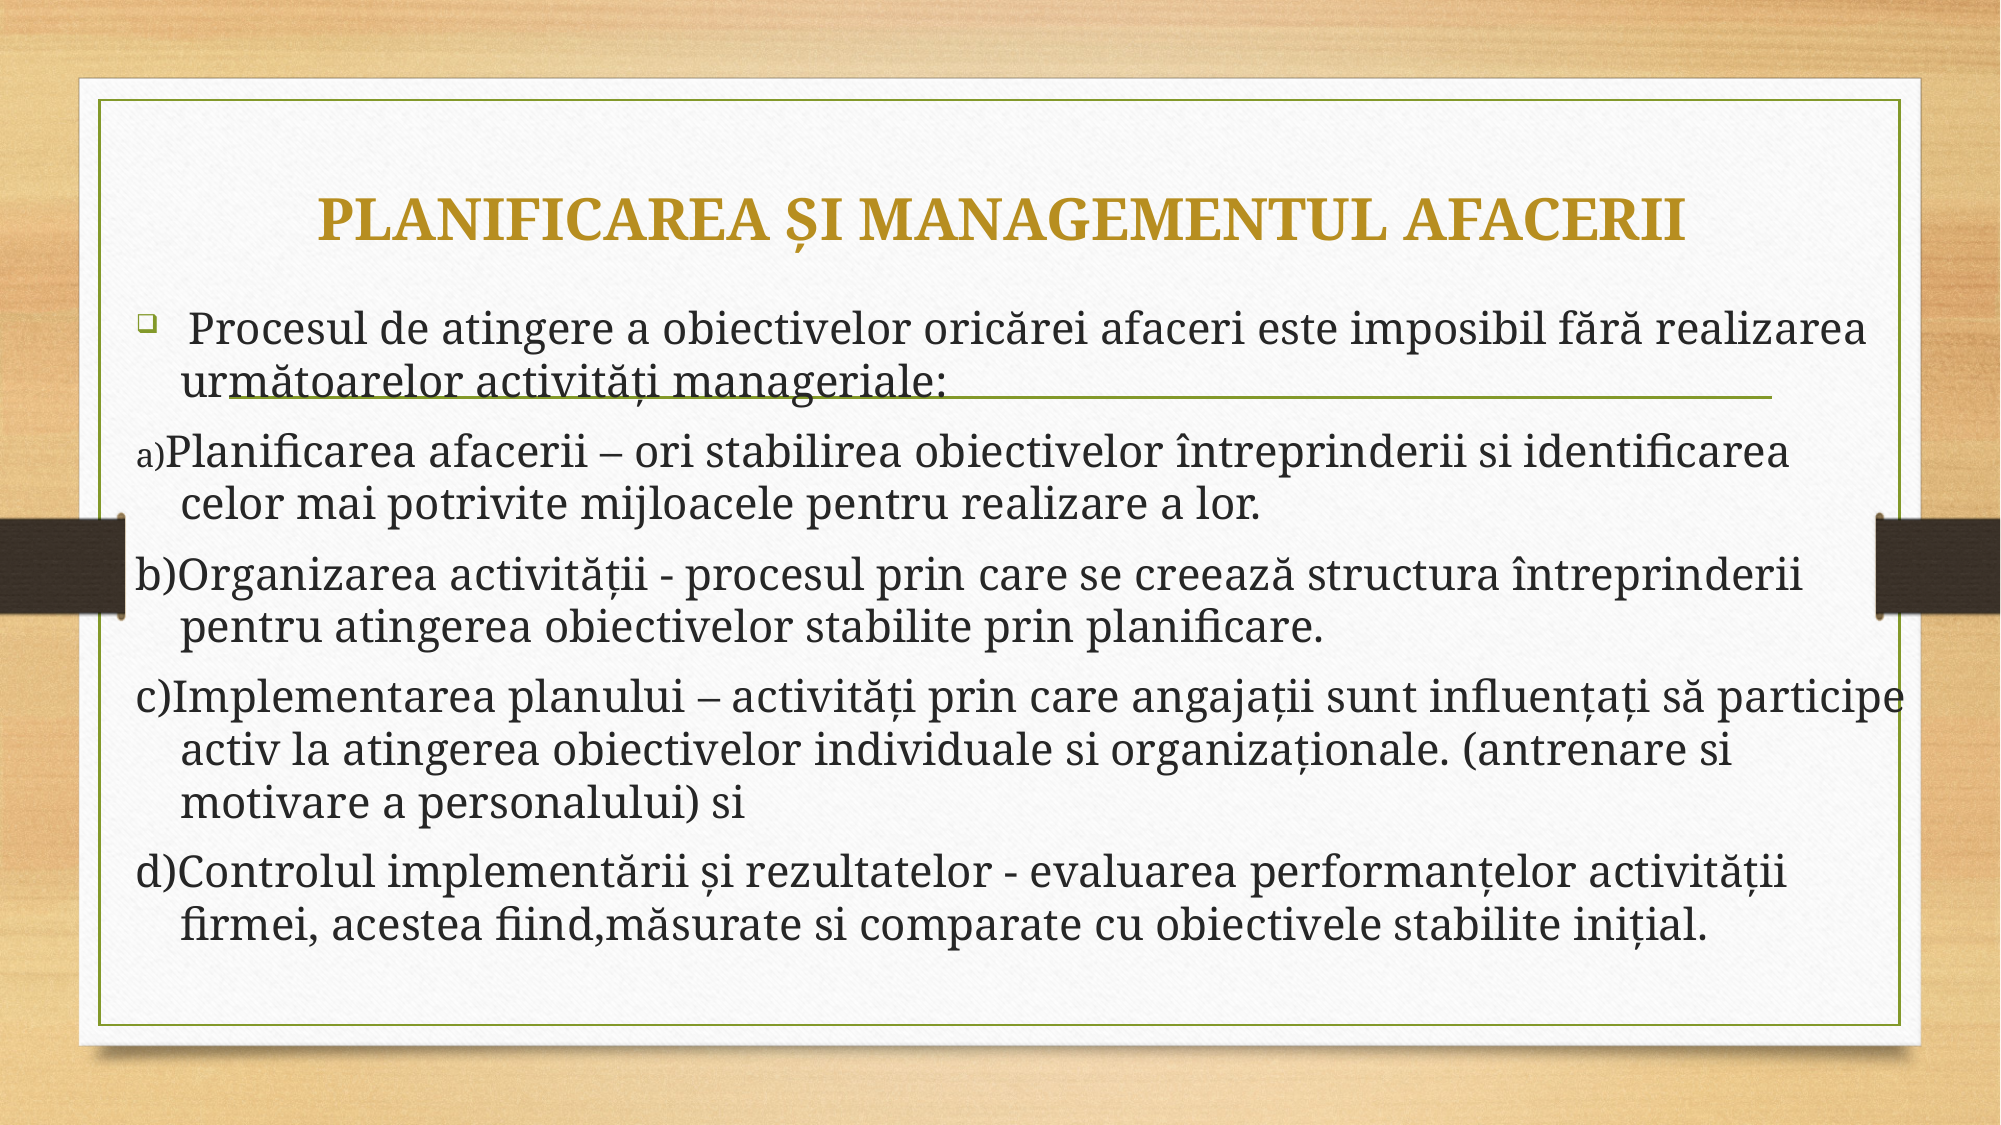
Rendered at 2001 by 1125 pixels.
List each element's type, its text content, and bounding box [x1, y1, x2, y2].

picture [0, 0, 2001, 1125]
title PLANIFICAREA ȘI MANAGEMENTUL AFACERII [139, 162, 1865, 272]
list Procesul de atingere a obiectivelor oricărei afaceri este imposibil fără realizarea următoarelor activități manageriale: a)Planificarea afacerii – ori stabilirea obiectivelor întreprinderii si identificarea celor mai potrivite mijloacele pentru realizare a lor. b)Organizarea activității - procesul prin care se creează structura întreprinderii pentru atingerea obiectivelor stabilite prin planificare. c)Implementarea planului – activități prin care angajații sunt influențați să participe activ la atingerea obiectivelor individuale si organizaționale. (antrenare si motivare a personalului) si d)Controlul implementării și rezultatelor - evaluarea performanțelor activității firmei, acestea fiind,măsurate si comparate cu obiectivele stabilite inițial. [120, 293, 1932, 1007]
